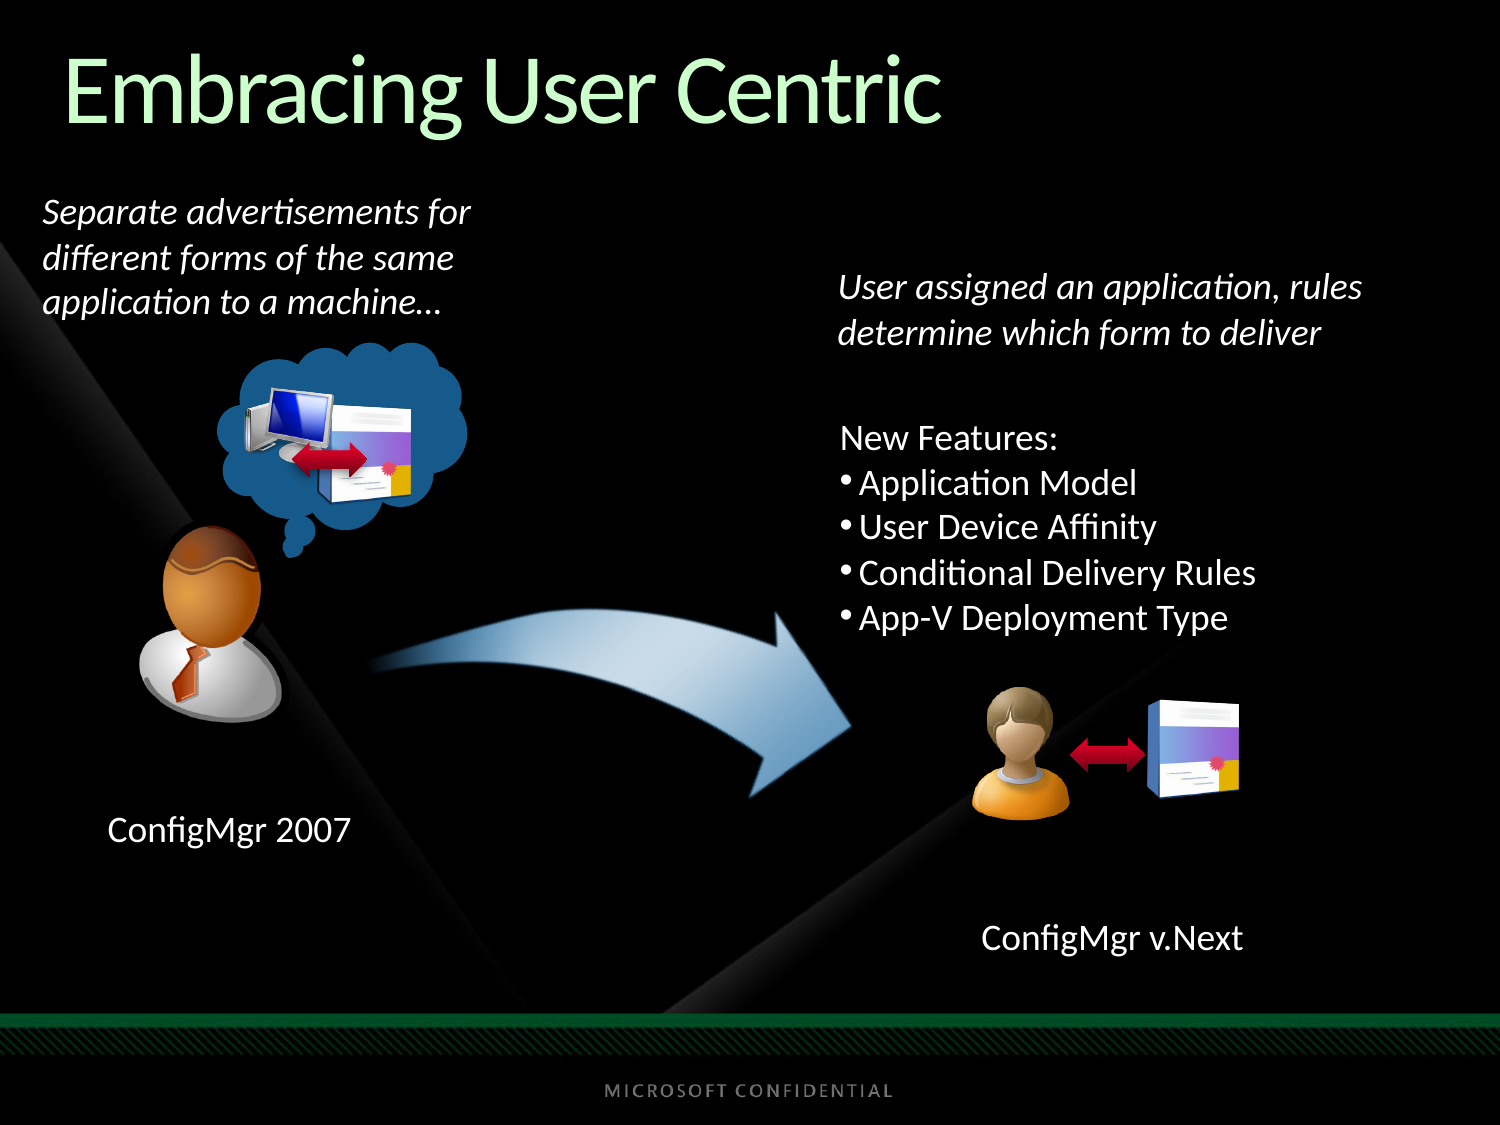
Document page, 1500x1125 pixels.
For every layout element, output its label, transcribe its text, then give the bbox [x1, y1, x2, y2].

text_box [217, 405, 375, 557]
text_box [437, 262, 1376, 959]
text_box ConfigMgr 2007 [0, 804, 431, 850]
text_box [256, 342, 431, 503]
title Embracing User Centric [62, 37, 1438, 147]
picture [0, 0, 1500, 1125]
text_box Separate advertisements for different forms of the same application to a machine… [42, 187, 543, 323]
